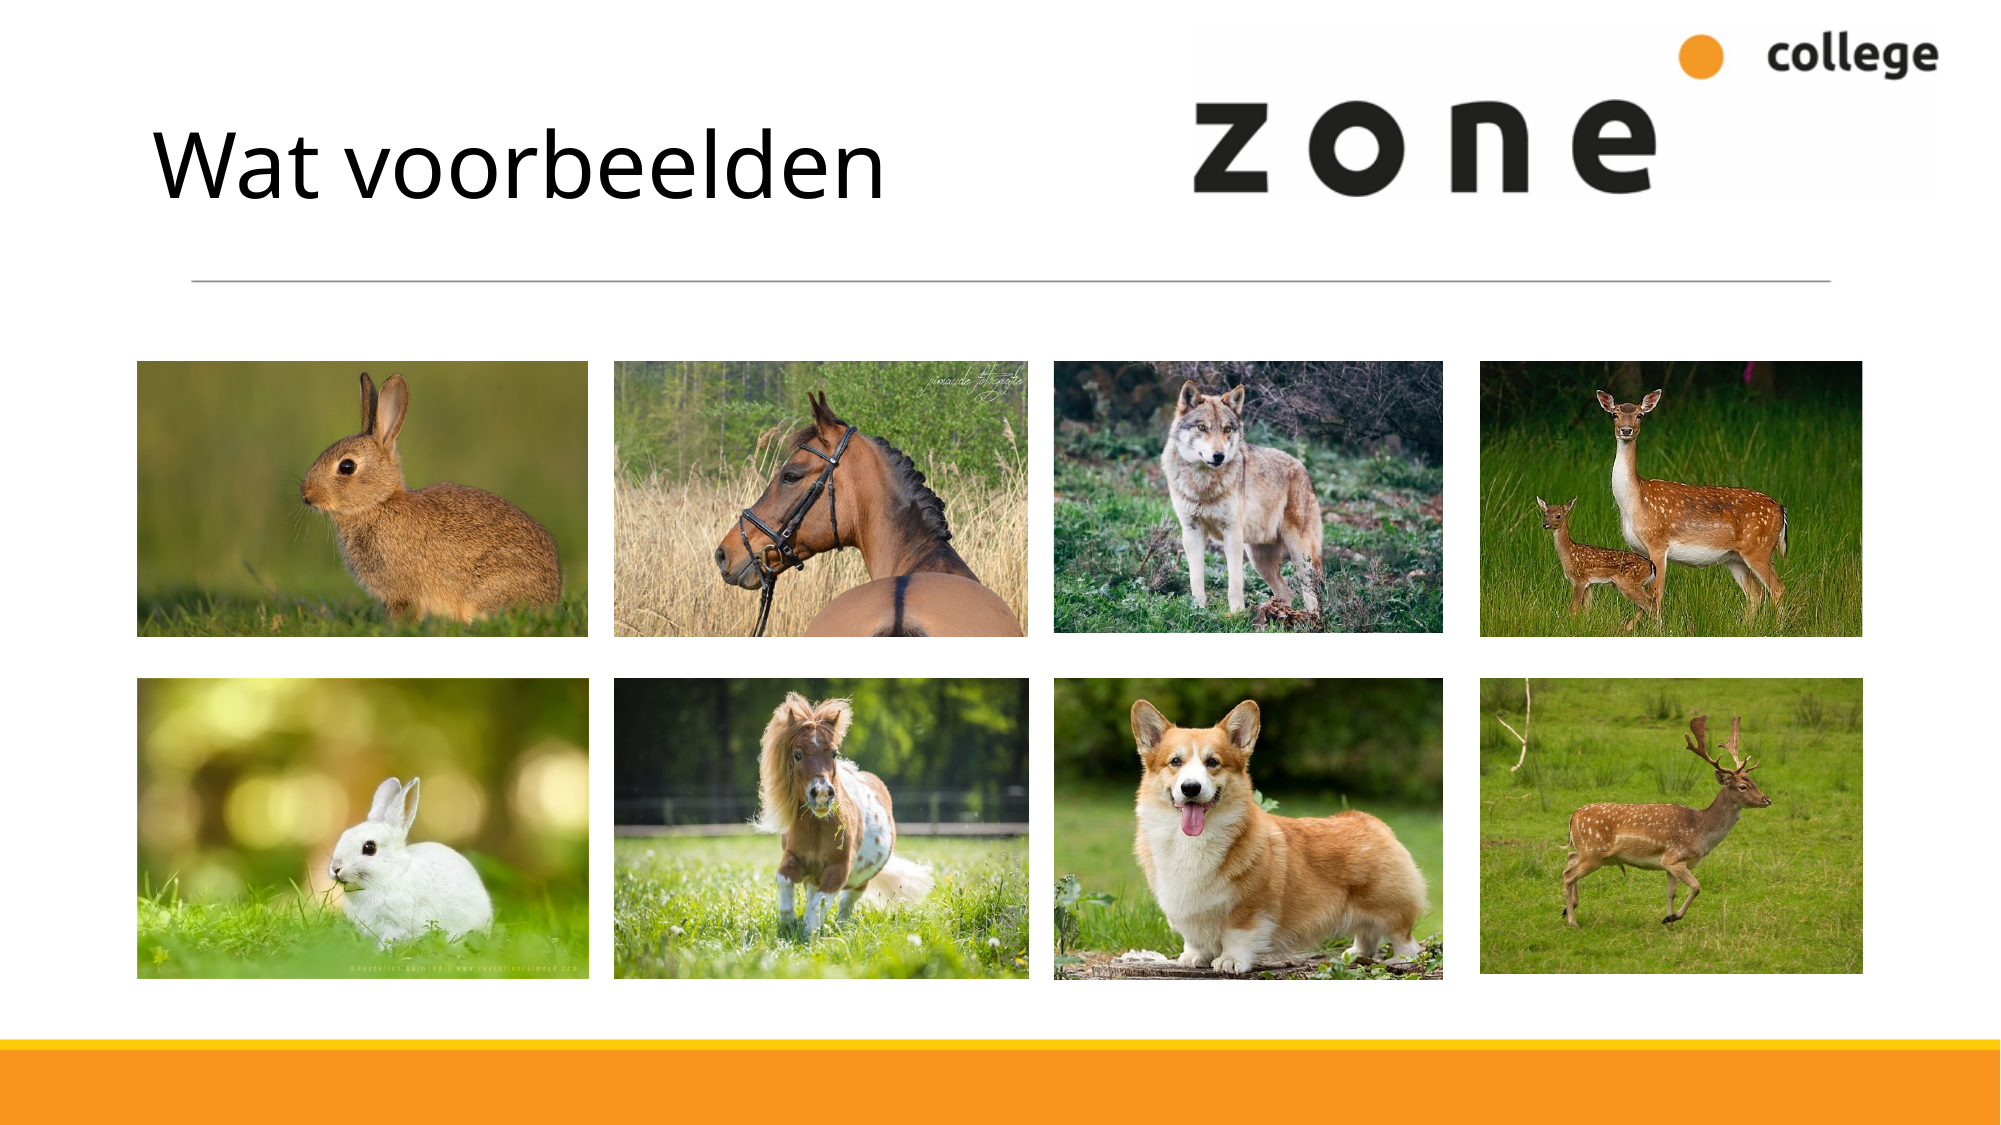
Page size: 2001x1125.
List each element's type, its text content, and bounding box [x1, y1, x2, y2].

picture [0, 0, 2001, 1125]
title Wat voorbeelden [137, 59, 1863, 278]
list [137, 361, 588, 637]
